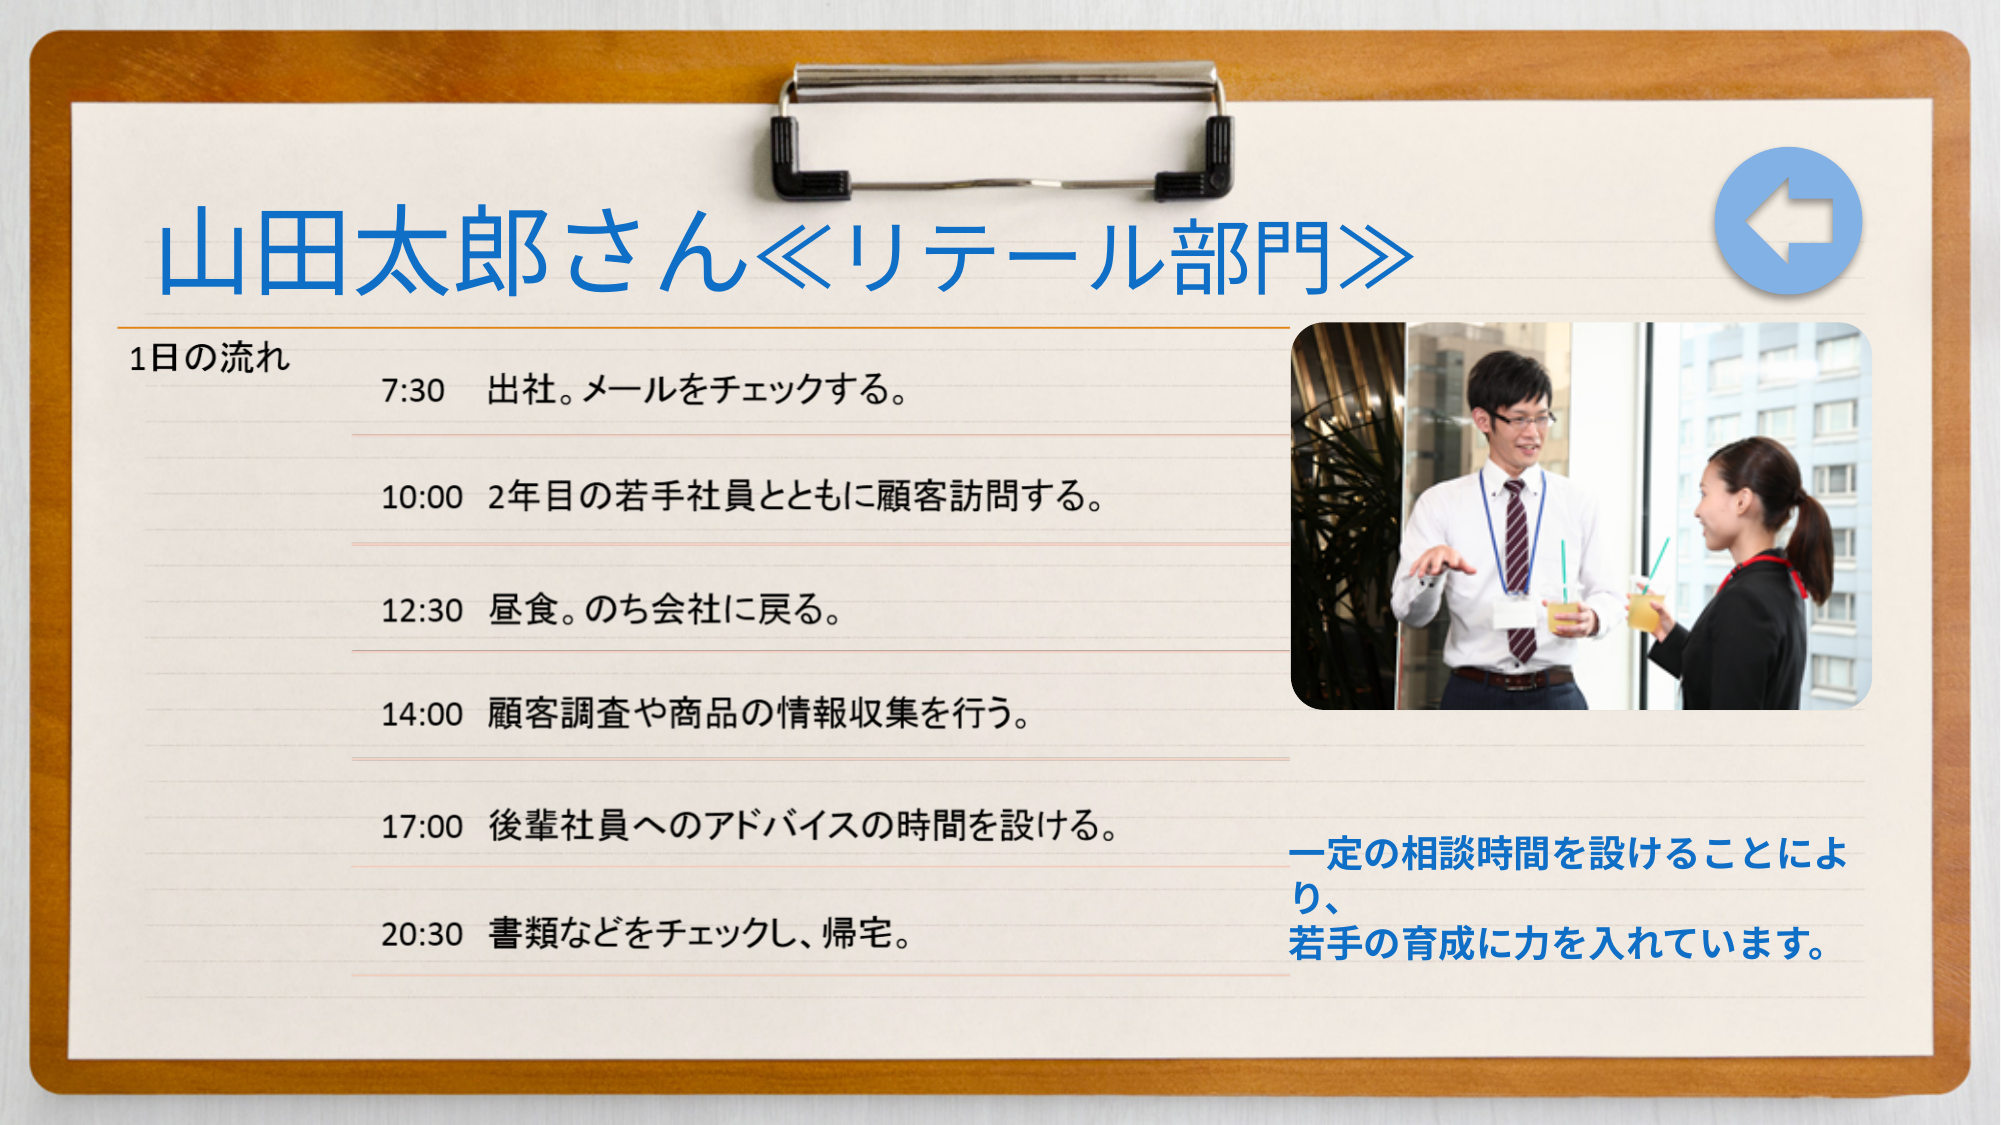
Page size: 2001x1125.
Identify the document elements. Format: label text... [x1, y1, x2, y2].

text_box 一定の相談時間を設けることにより、 若手の育成に力を入れています。 [1291, 822, 1901, 973]
picture [0, 0, 2001, 1125]
title 山田太郎さん≪リテール部門≫ [137, 147, 1863, 322]
text_box [1713, 145, 1864, 296]
